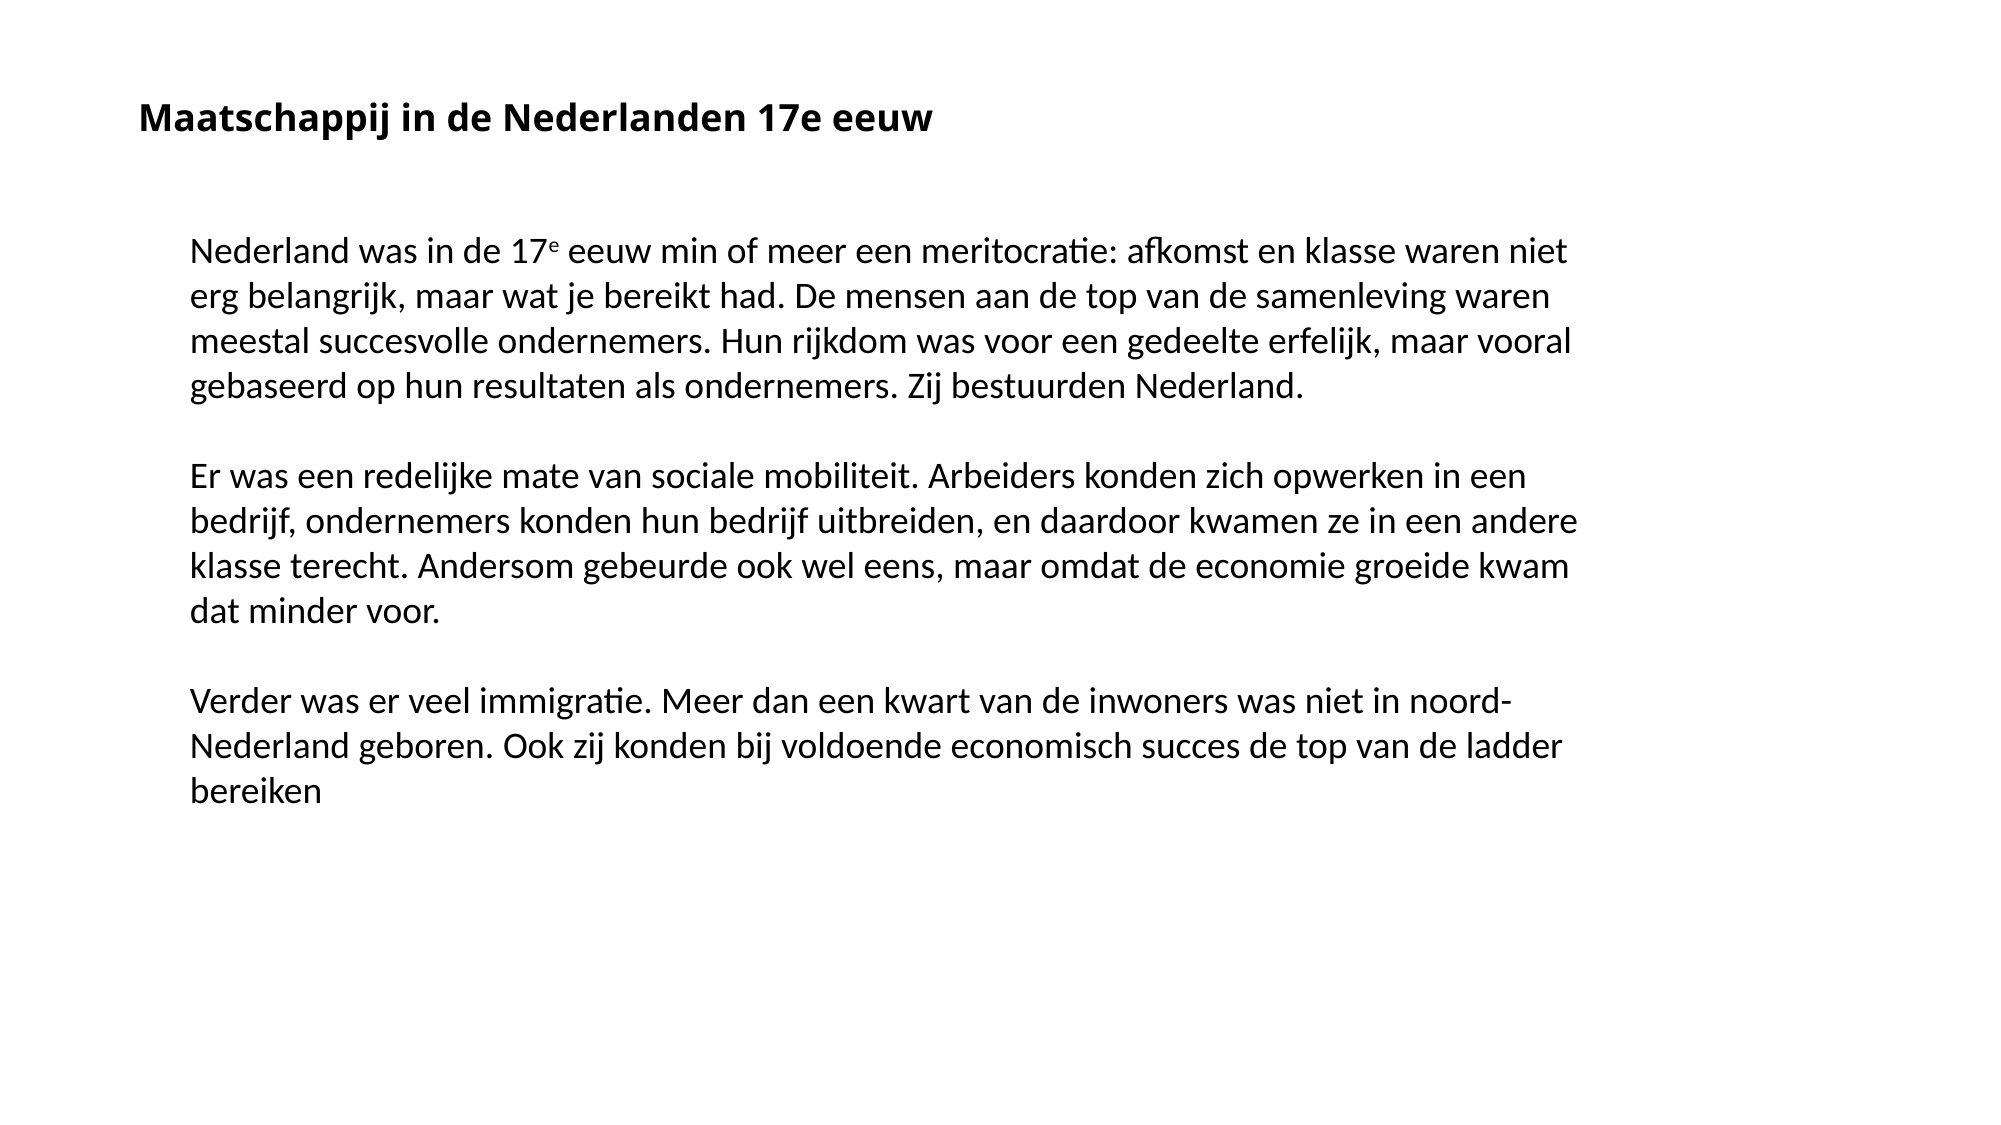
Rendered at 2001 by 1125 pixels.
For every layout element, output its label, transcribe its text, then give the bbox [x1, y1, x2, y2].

text_box Maatschappij in de Nederlanden 17e eeuw [123, 86, 949, 147]
text_box Nederland was in de 17e eeuw min of meer een meritocratie: afkomst en klasse waren niet erg belangrijk, maar wat je bereikt had. De mensen aan de top van de samenleving waren meestal succesvolle ondernemers. Hun rijkdom was voor een gedeelte erfelijk, maar vooral gebaseerd op hun resultaten als ondernemers. Zij bestuurden Nederland. Er was een redelijke mate van sociale mobiliteit. Arbeiders konden zich opwerken in een bedrijf, ondernemers konden hun bedrijf uitbreiden, en daardoor kwamen ze in een andere klasse terecht. Andersom gebeurde ook wel eens, maar omdat de economie groeide kwam dat minder voor. Verder was er veel immigratie. Meer dan een kwart van de inwoners was niet in noord-Nederland geboren. Ook zij konden bij voldoende economisch succes de top van de ladder bereiken [175, 219, 1616, 819]
